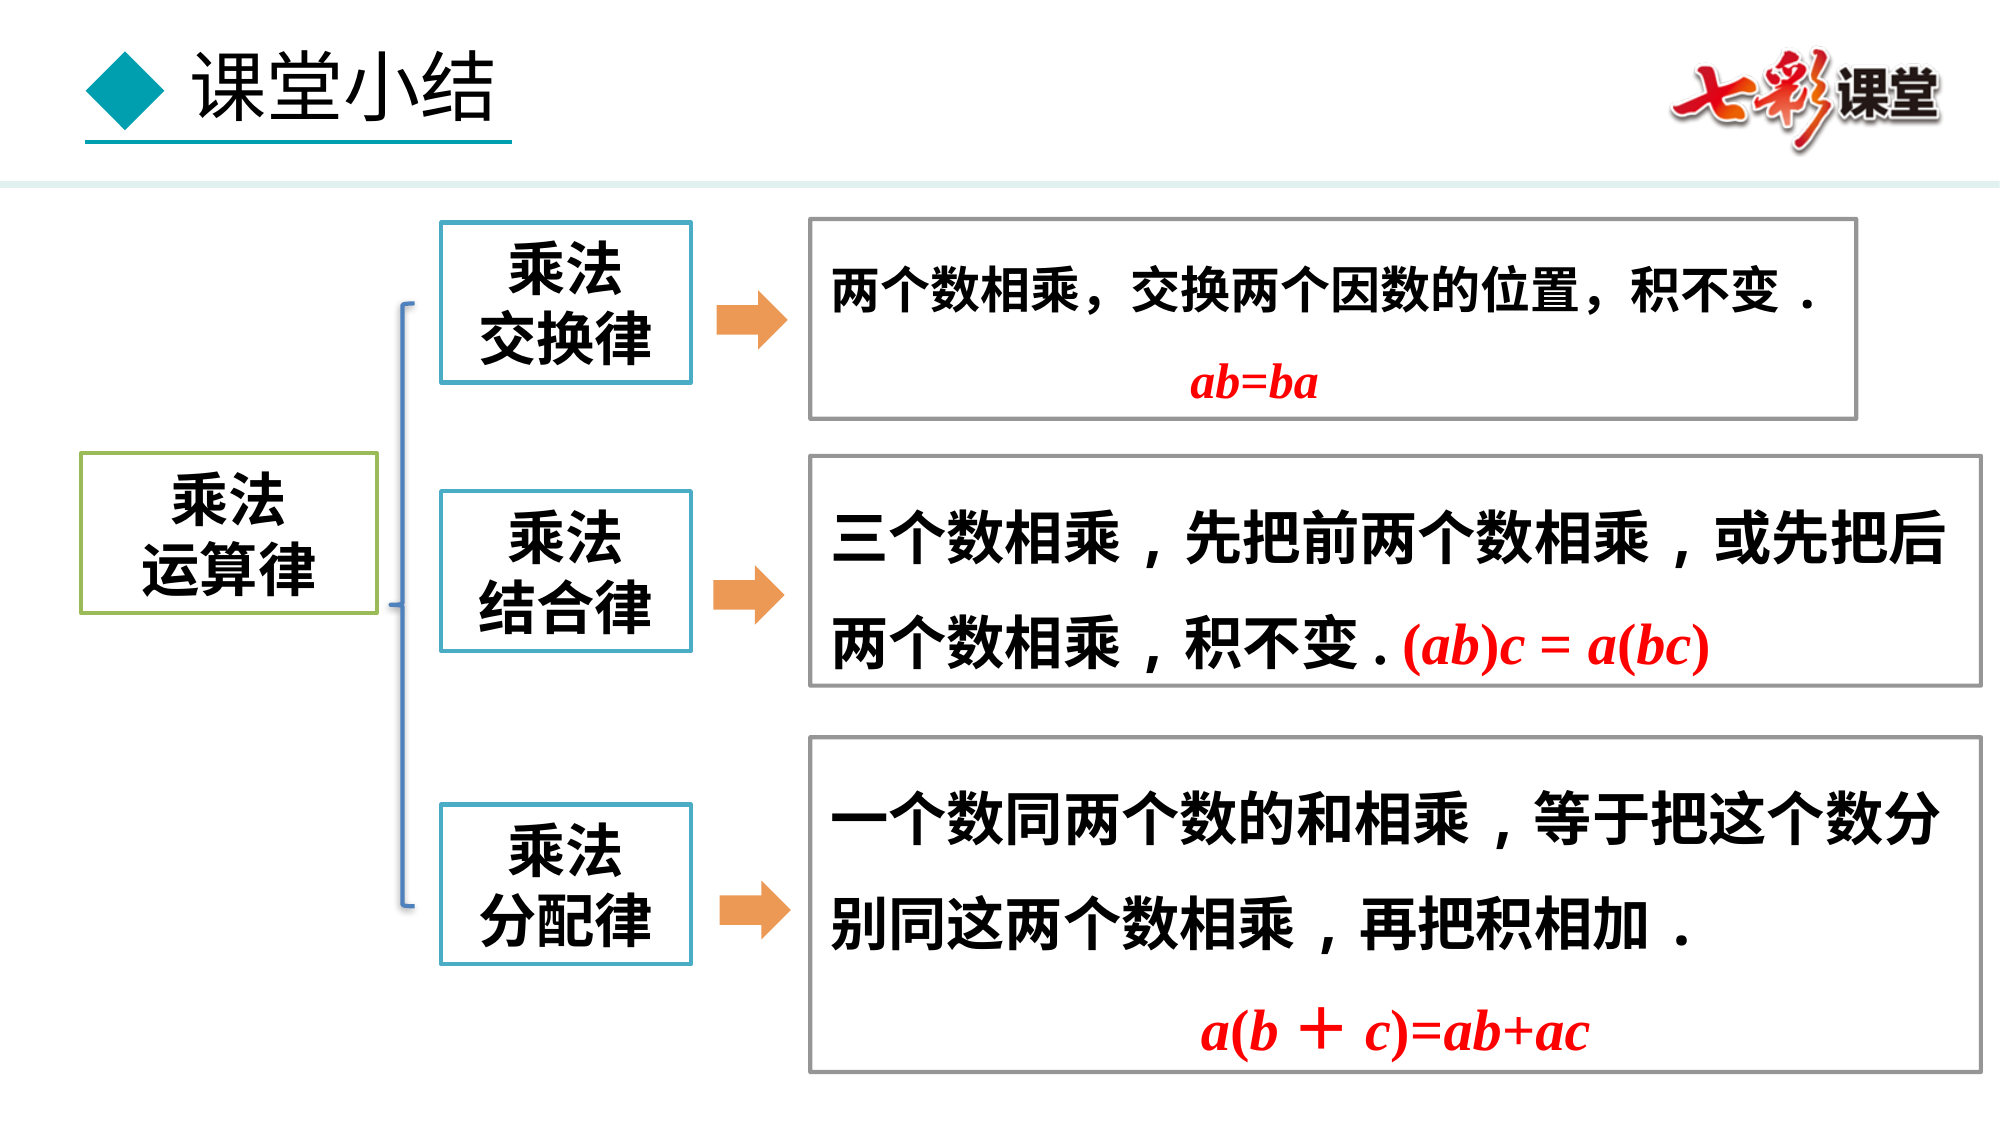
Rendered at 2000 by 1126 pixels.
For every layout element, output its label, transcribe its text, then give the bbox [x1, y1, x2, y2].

text_box 乘法 结合律 [439, 489, 693, 653]
picture [1666, 42, 1948, 157]
text_box [719, 880, 791, 940]
text_box [713, 565, 785, 625]
text_box 乘法 分配律 [439, 802, 693, 966]
text_box [388, 301, 415, 909]
text_box 乘法 交换律 [439, 220, 693, 385]
text_box 一个数同两个数的和相乘,等于把这个数分别同这两个数相乘,再把积相加. a(b＋c)=ab+ac [810, 737, 1981, 1072]
text_box 三个数相乘,先把前两个数相乘,或先把后两个数相乘,积不变. (ab)c = a(bc) [810, 455, 1981, 686]
text_box 乘法 运算律 [79, 451, 379, 615]
text_box [716, 290, 788, 350]
text_box 两个数相乘，交换两个因数的位置，积不变. ab=ba [810, 218, 1857, 419]
